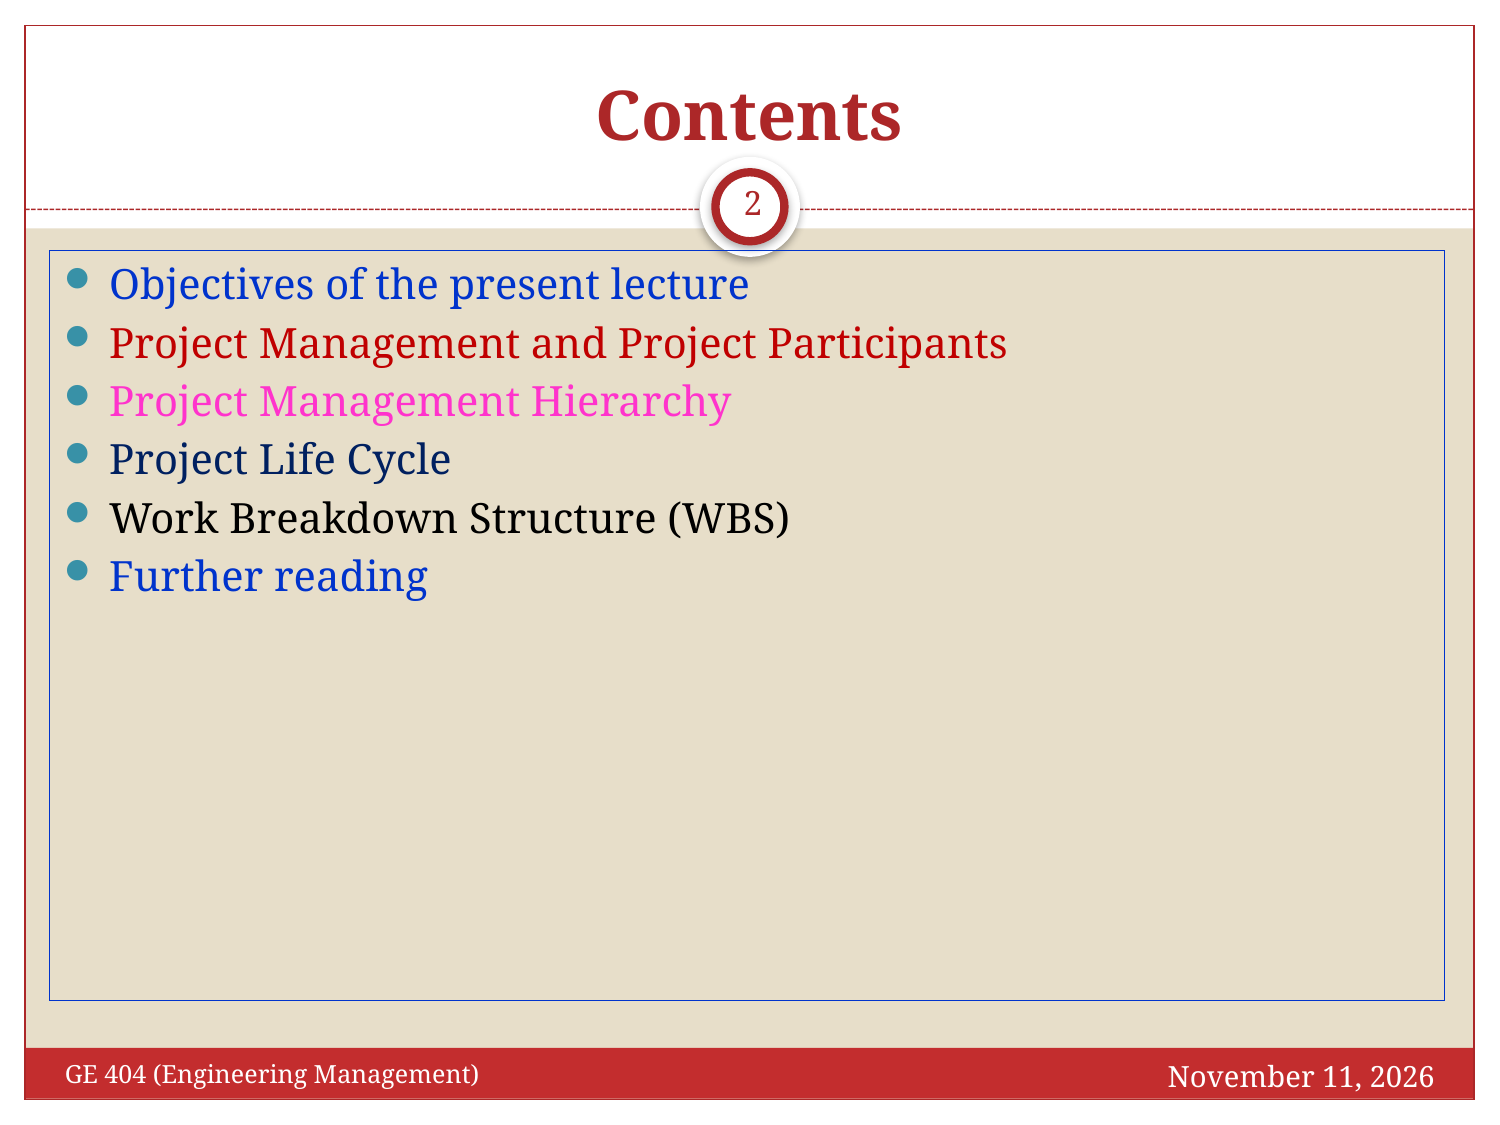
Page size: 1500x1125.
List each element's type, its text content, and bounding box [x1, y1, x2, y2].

list Objectives of the present lecture Project Management and Project Participants Project Management Hierarchy Project Life Cycle Work Breakdown Structure (WBS) Further reading [49, 250, 1445, 1001]
footer GE 404 (Engineering Management) [50, 1051, 638, 1112]
title Contents [49, 37, 1450, 162]
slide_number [950, 1050, 1450, 1111]
slide_number 2 [715, 168, 791, 241]
